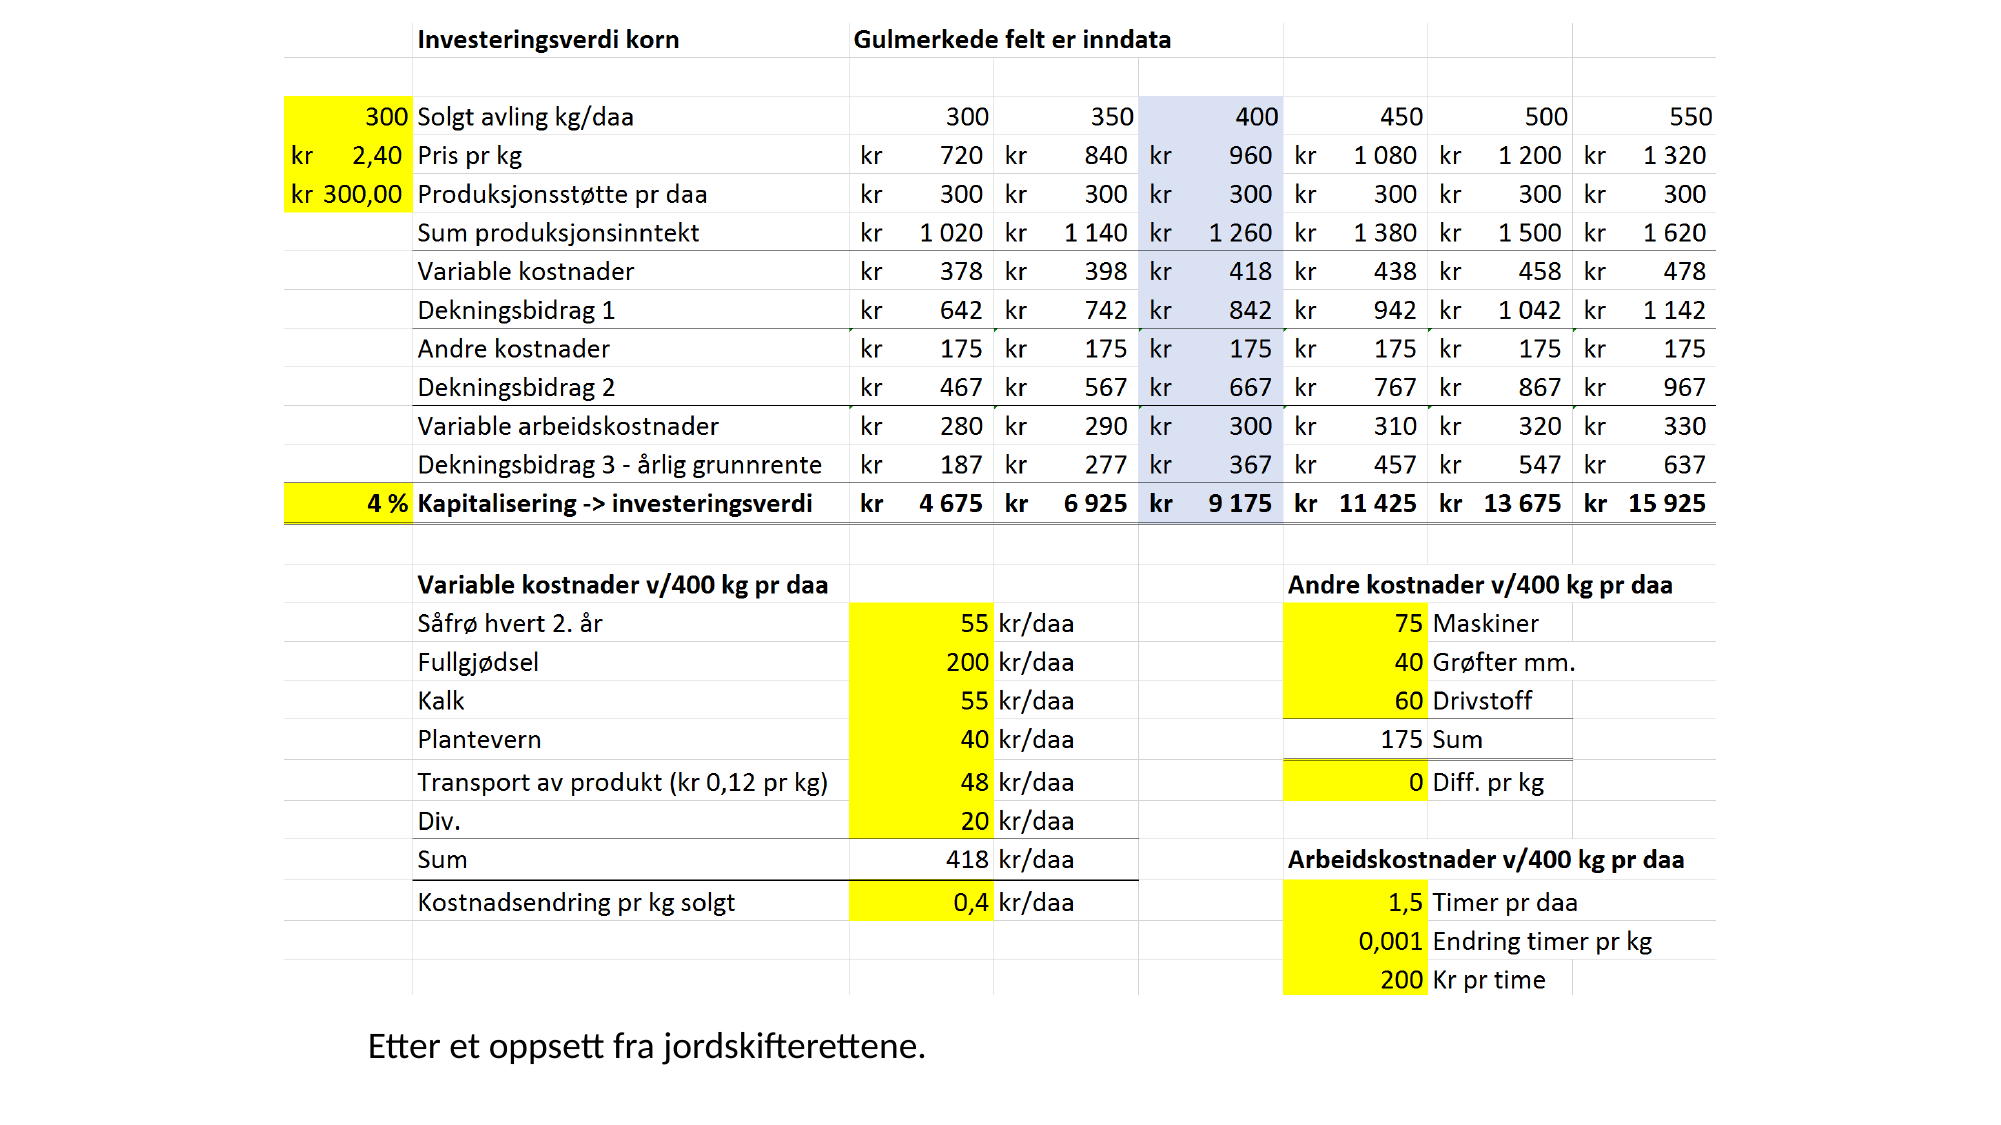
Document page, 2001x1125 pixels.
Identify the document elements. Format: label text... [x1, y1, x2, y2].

text_box Etter et oppsett fra jordskifterettene. [353, 1013, 1647, 1073]
picture [284, 23, 1716, 995]
